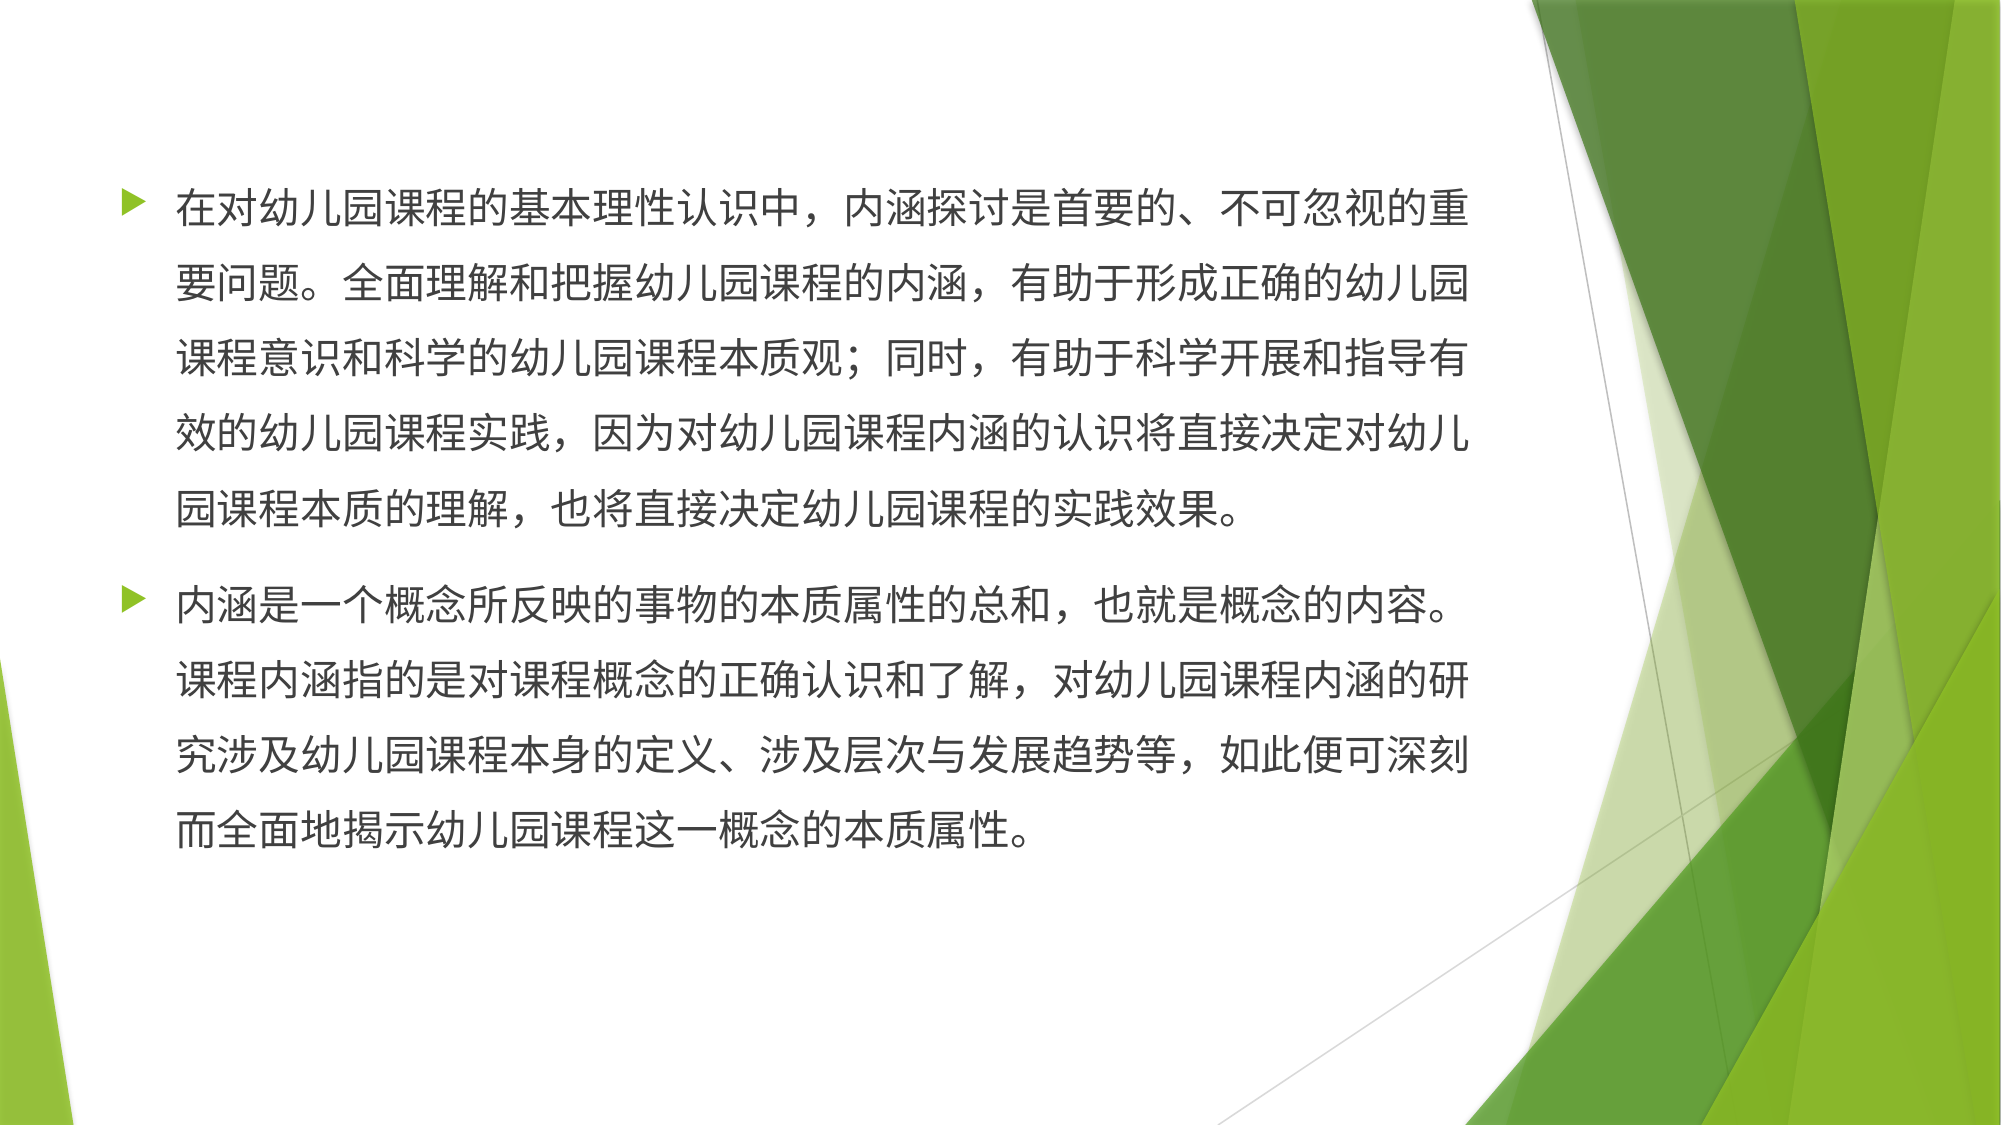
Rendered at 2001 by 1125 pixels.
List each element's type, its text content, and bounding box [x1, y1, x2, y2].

list 在对幼儿园课程的基本理性认识中，内涵探讨是首要的、不可忽视的重要问题。全面理解和把握幼儿园课程的内涵，有助于形成正确的幼儿园课程意识和科学的幼儿园课程本质观；同时，有助于科学开展和指导有效的幼儿园课程实践，因为对幼儿园课程内涵的认识将直接决定对幼儿园课程本质的理解，也将直接决定幼儿园课程的实践效果。 内涵是一个概念所反映的事物的本质属性的总和，也就是概念的内容。课程内涵指的是对课程概念的正确认识和了解，对幼儿园课程内涵的研究涉及幼儿园课程本身的定义、涉及层次与发展趋势等，如此便可深刻而全面地揭示幼儿园课程这一概念的本质属性。 [103, 149, 1515, 911]
